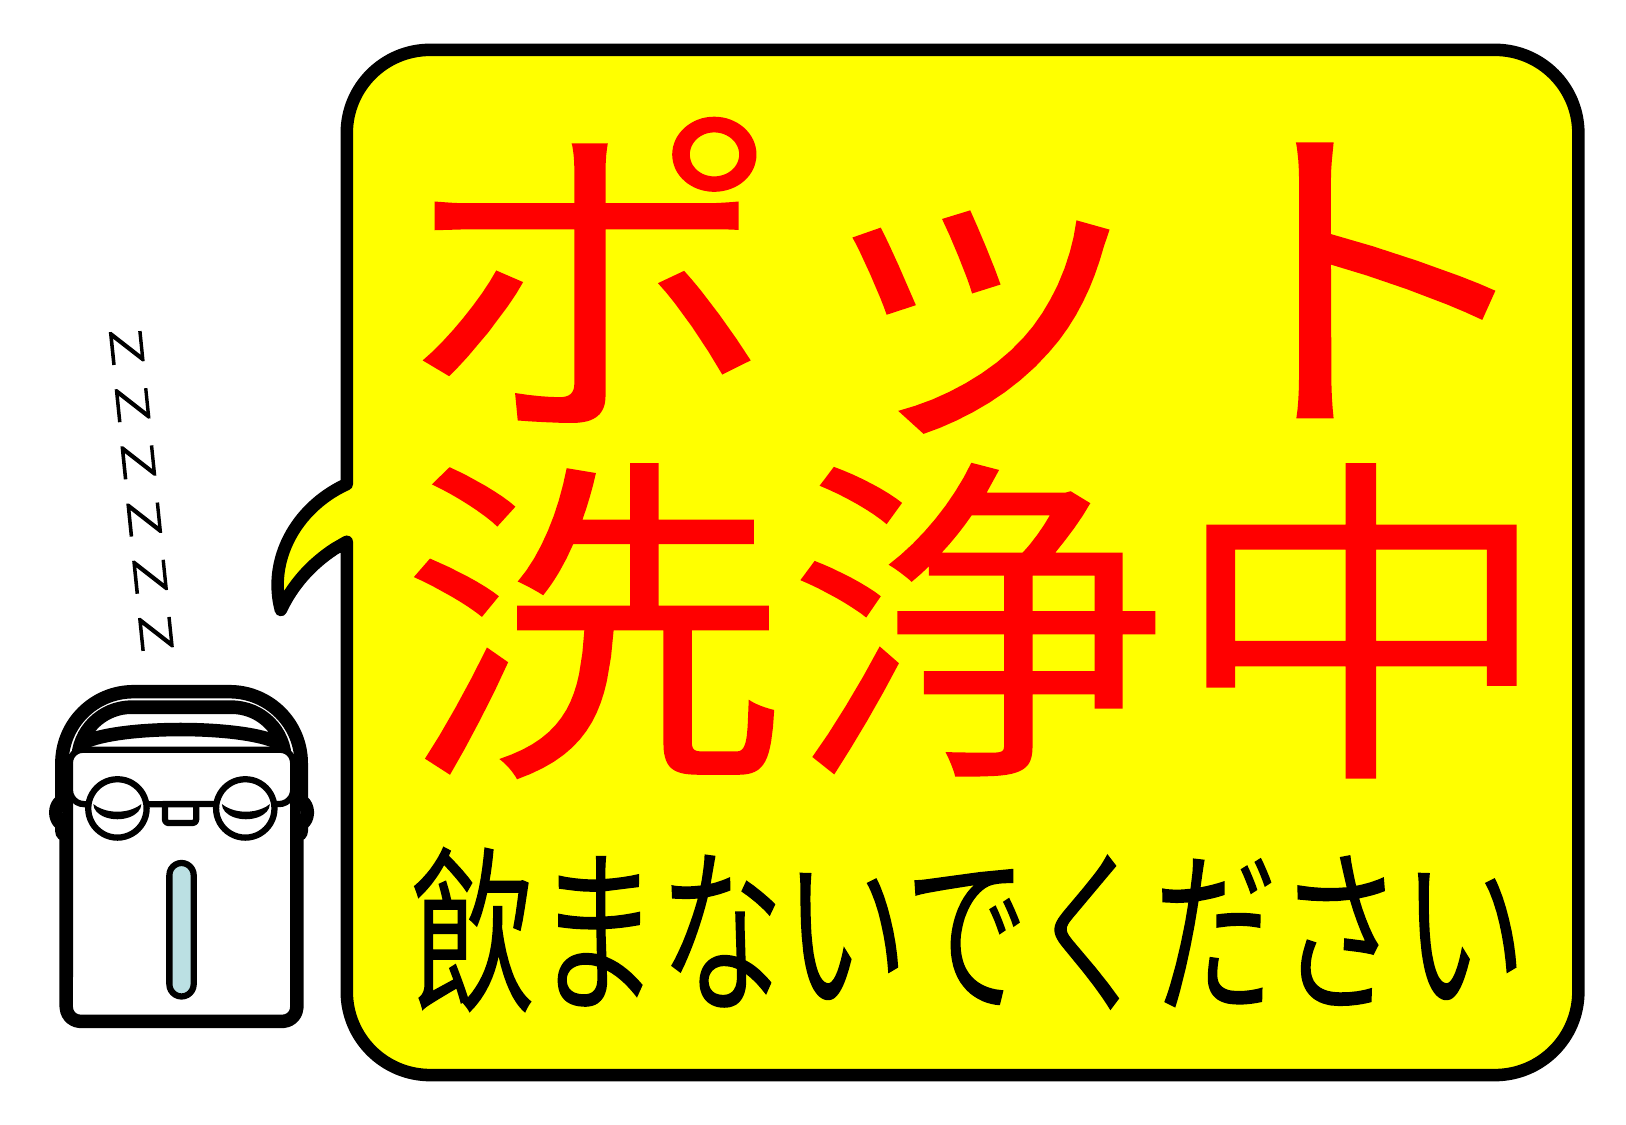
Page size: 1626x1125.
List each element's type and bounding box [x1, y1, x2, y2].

text_box [59, 695, 304, 1018]
text_box [413, 116, 1517, 1014]
text_box [275, 47, 1581, 1078]
